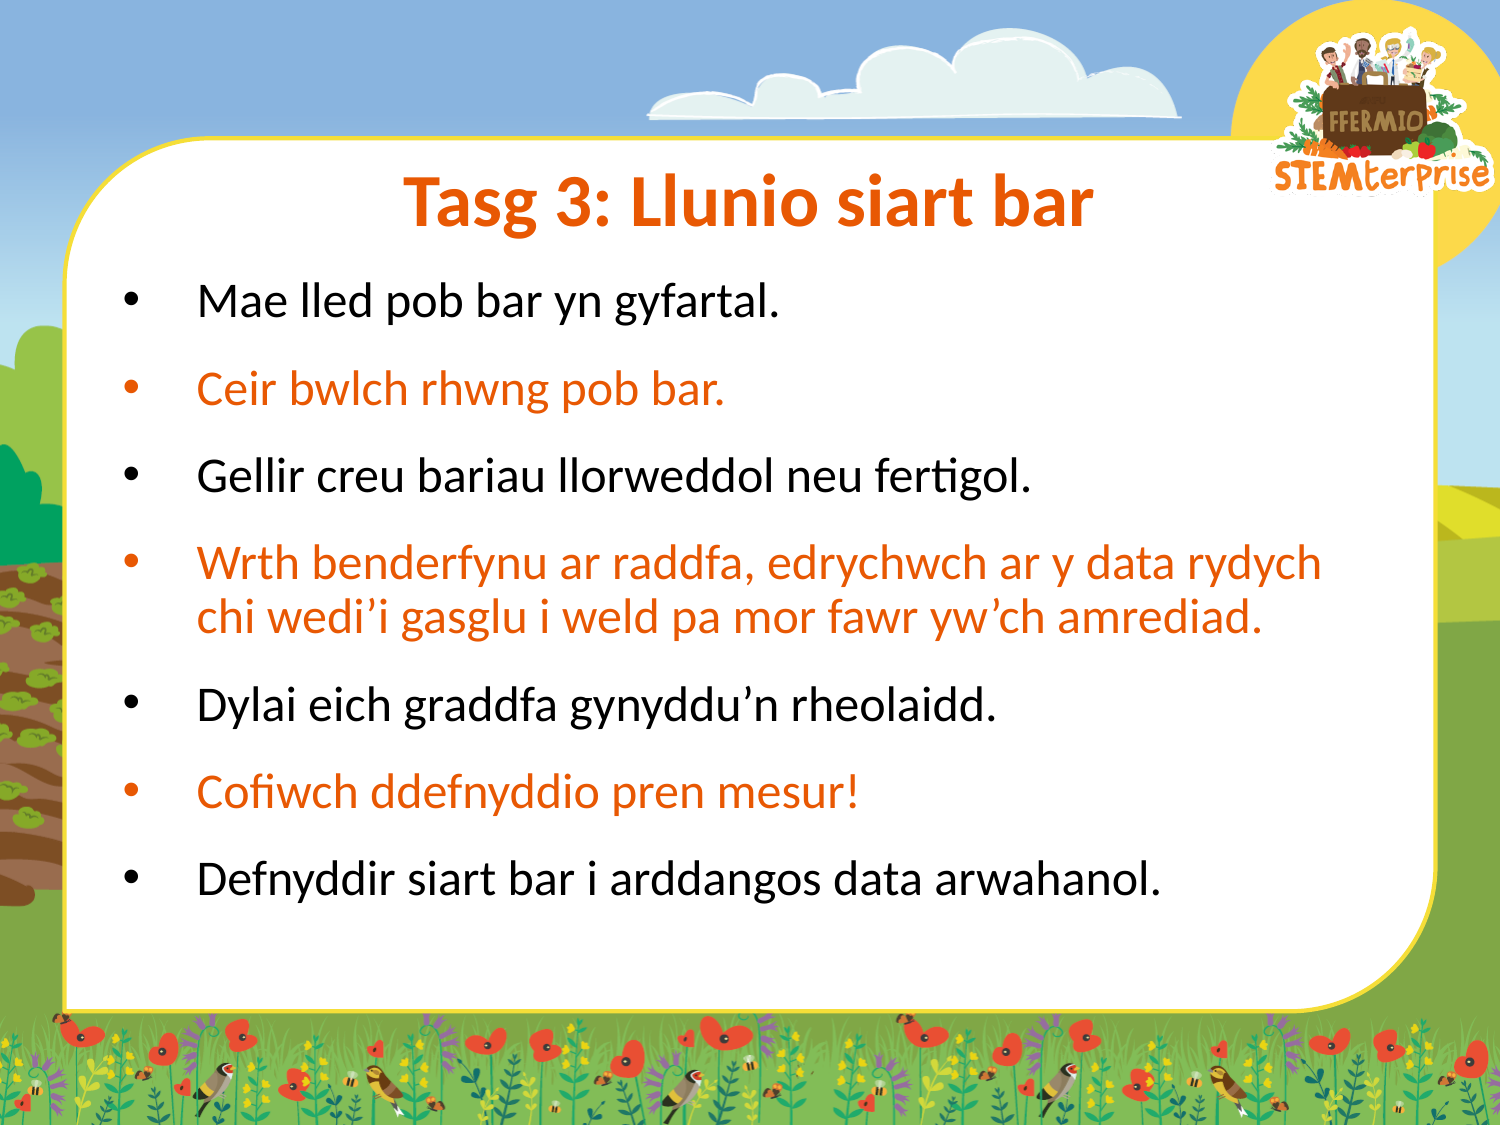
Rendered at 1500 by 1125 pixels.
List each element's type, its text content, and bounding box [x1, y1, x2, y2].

picture [0, 0, 1500, 1125]
list Mae lled pob bar yn gyfartal. Ceir bwlch rhwng pob bar. Gellir creu bariau llorweddol neu fertigol. Wrth benderfynu ar raddfa, edrychwch ar y data rydych chi wedi’i gasglu i weld pa mor fawr yw’ch amrediad. Dylai eich graddfa gynyddu’n rheolaidd. Cofiwch ddefnyddio pren mesur! Defnyddir siart bar i arddangos data arwahanol. [100, 267, 1400, 965]
title Tasg 3: Llunio siart bar [218, 137, 1282, 256]
